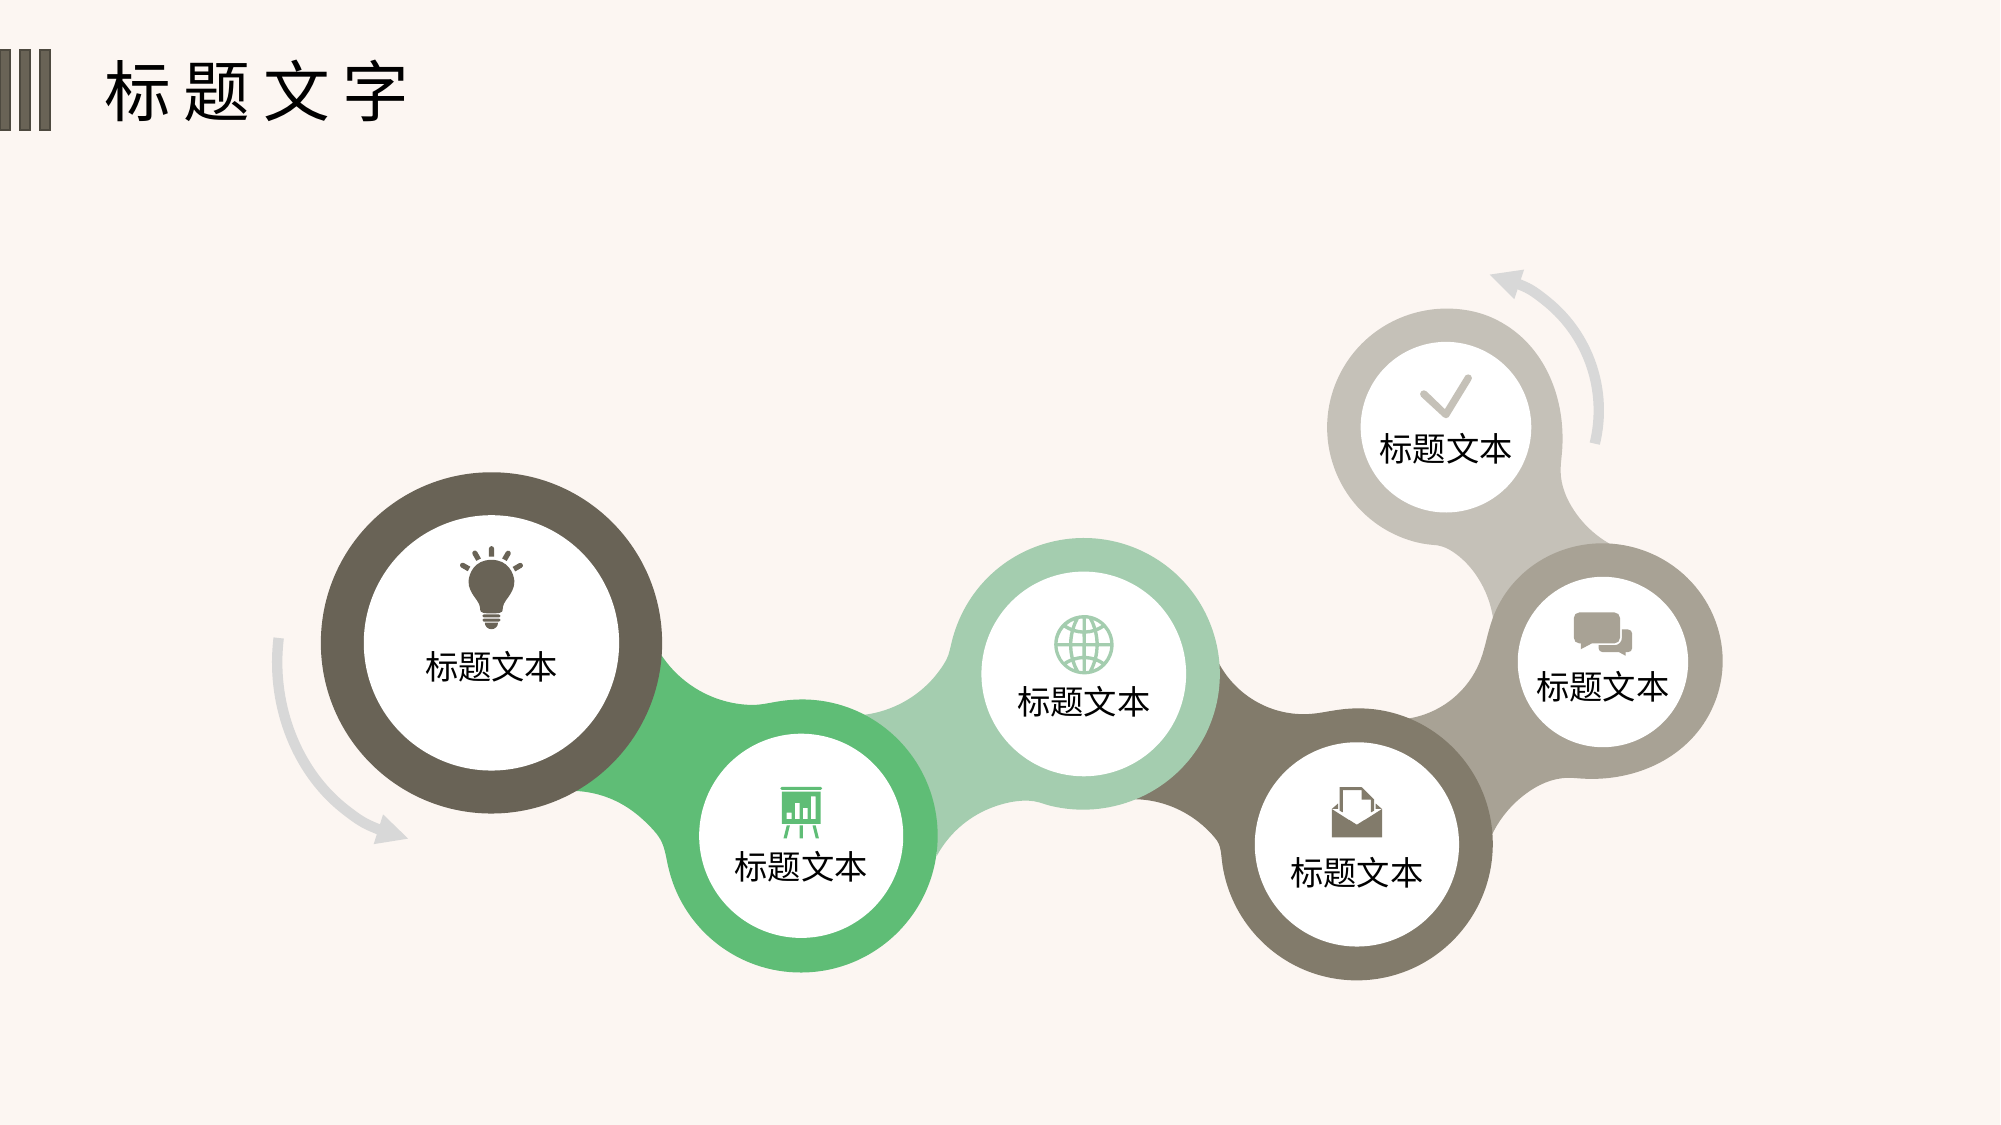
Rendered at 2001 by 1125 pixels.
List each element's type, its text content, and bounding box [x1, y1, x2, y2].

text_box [277, 274, 1723, 981]
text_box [0, 49, 50, 131]
text_box 标题文字 [90, 41, 530, 137]
